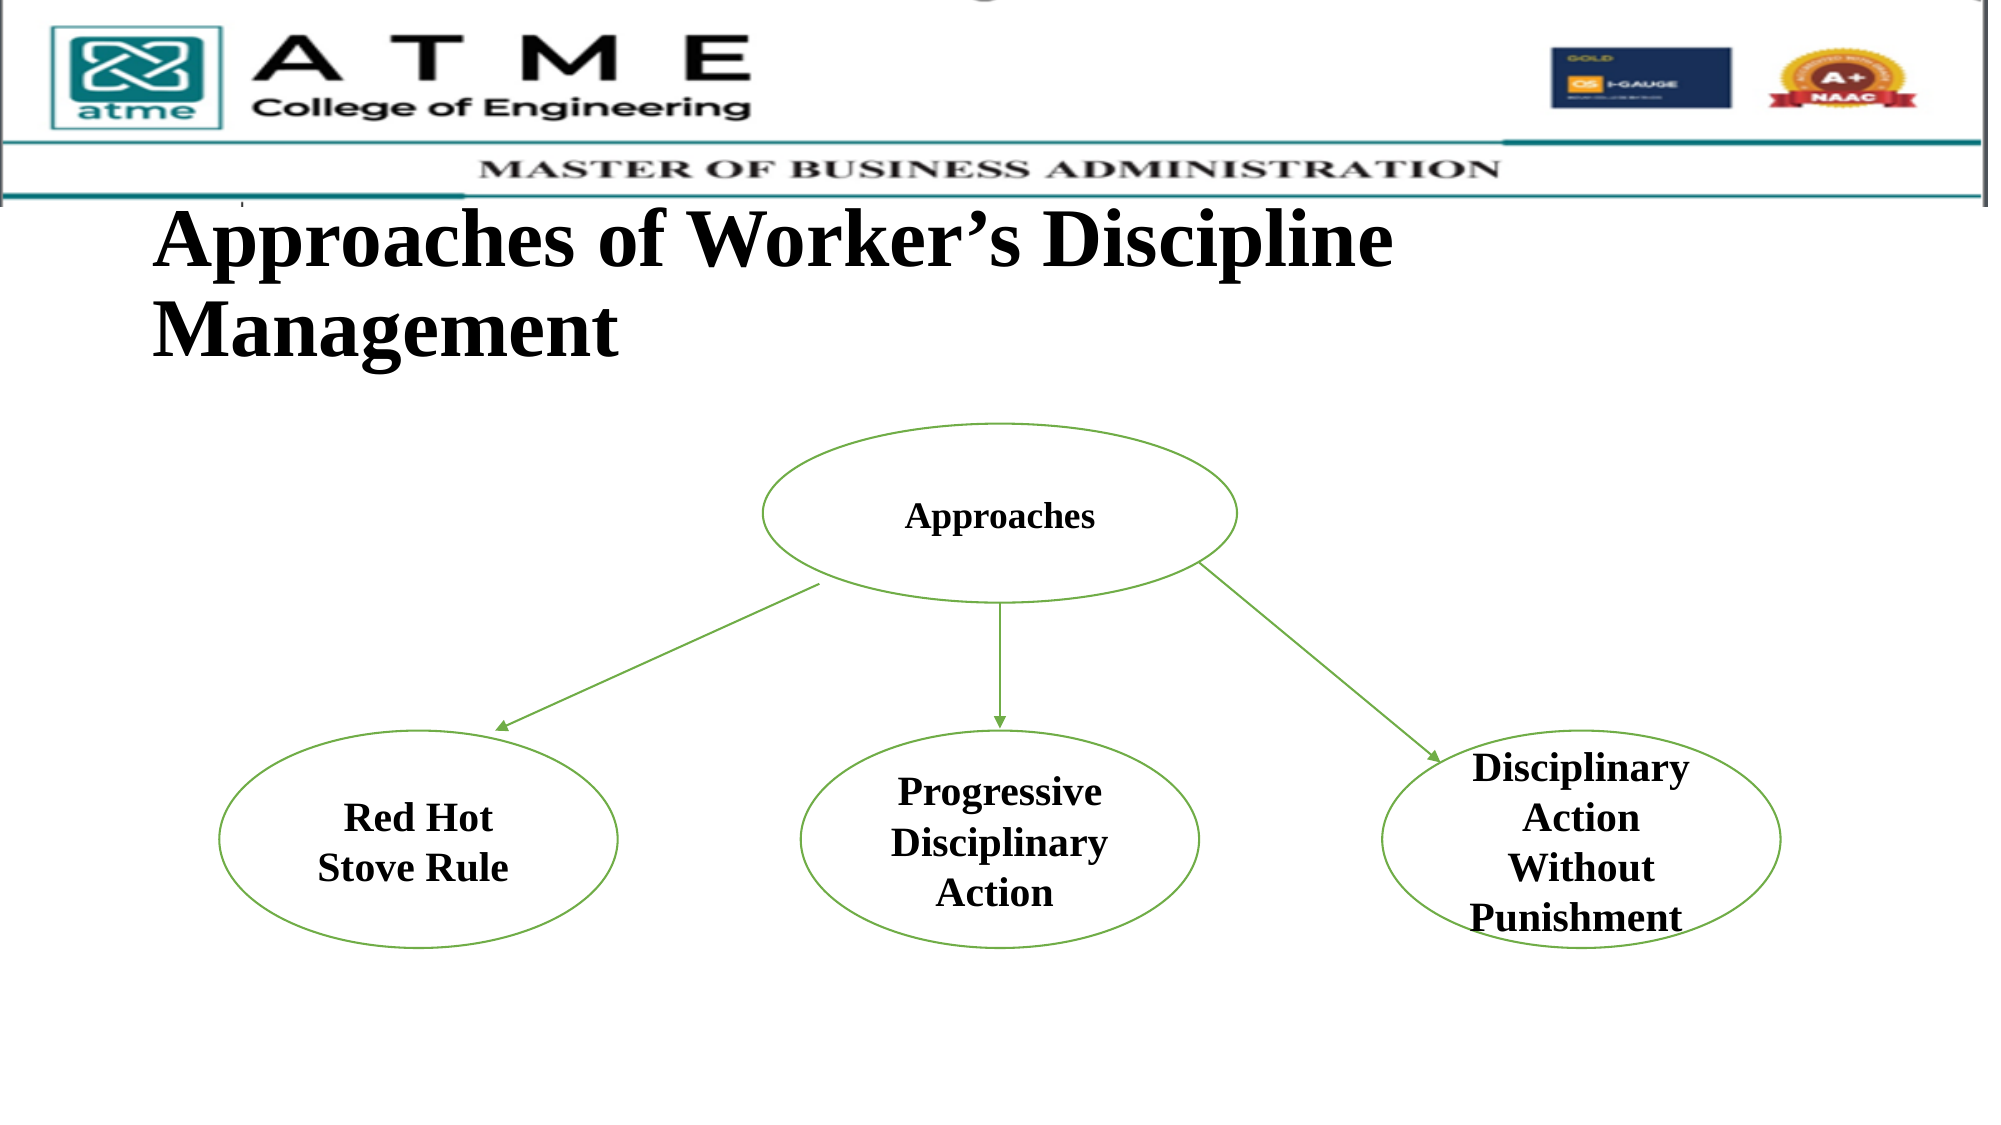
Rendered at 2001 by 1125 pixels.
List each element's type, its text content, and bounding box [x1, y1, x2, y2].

title Approaches of Worker’s Discipline Management [137, 176, 1863, 393]
list [137, 393, 1863, 1014]
text_box Approaches [761, 422, 1239, 604]
picture [0, 0, 1988, 207]
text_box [1199, 562, 1441, 763]
text_box Progressive Disciplinary Action [799, 729, 1201, 950]
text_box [495, 583, 820, 731]
text_box Disciplinary Action Without Punishment [1381, 729, 1782, 950]
text_box Red Hot Stove Rule [218, 729, 619, 950]
